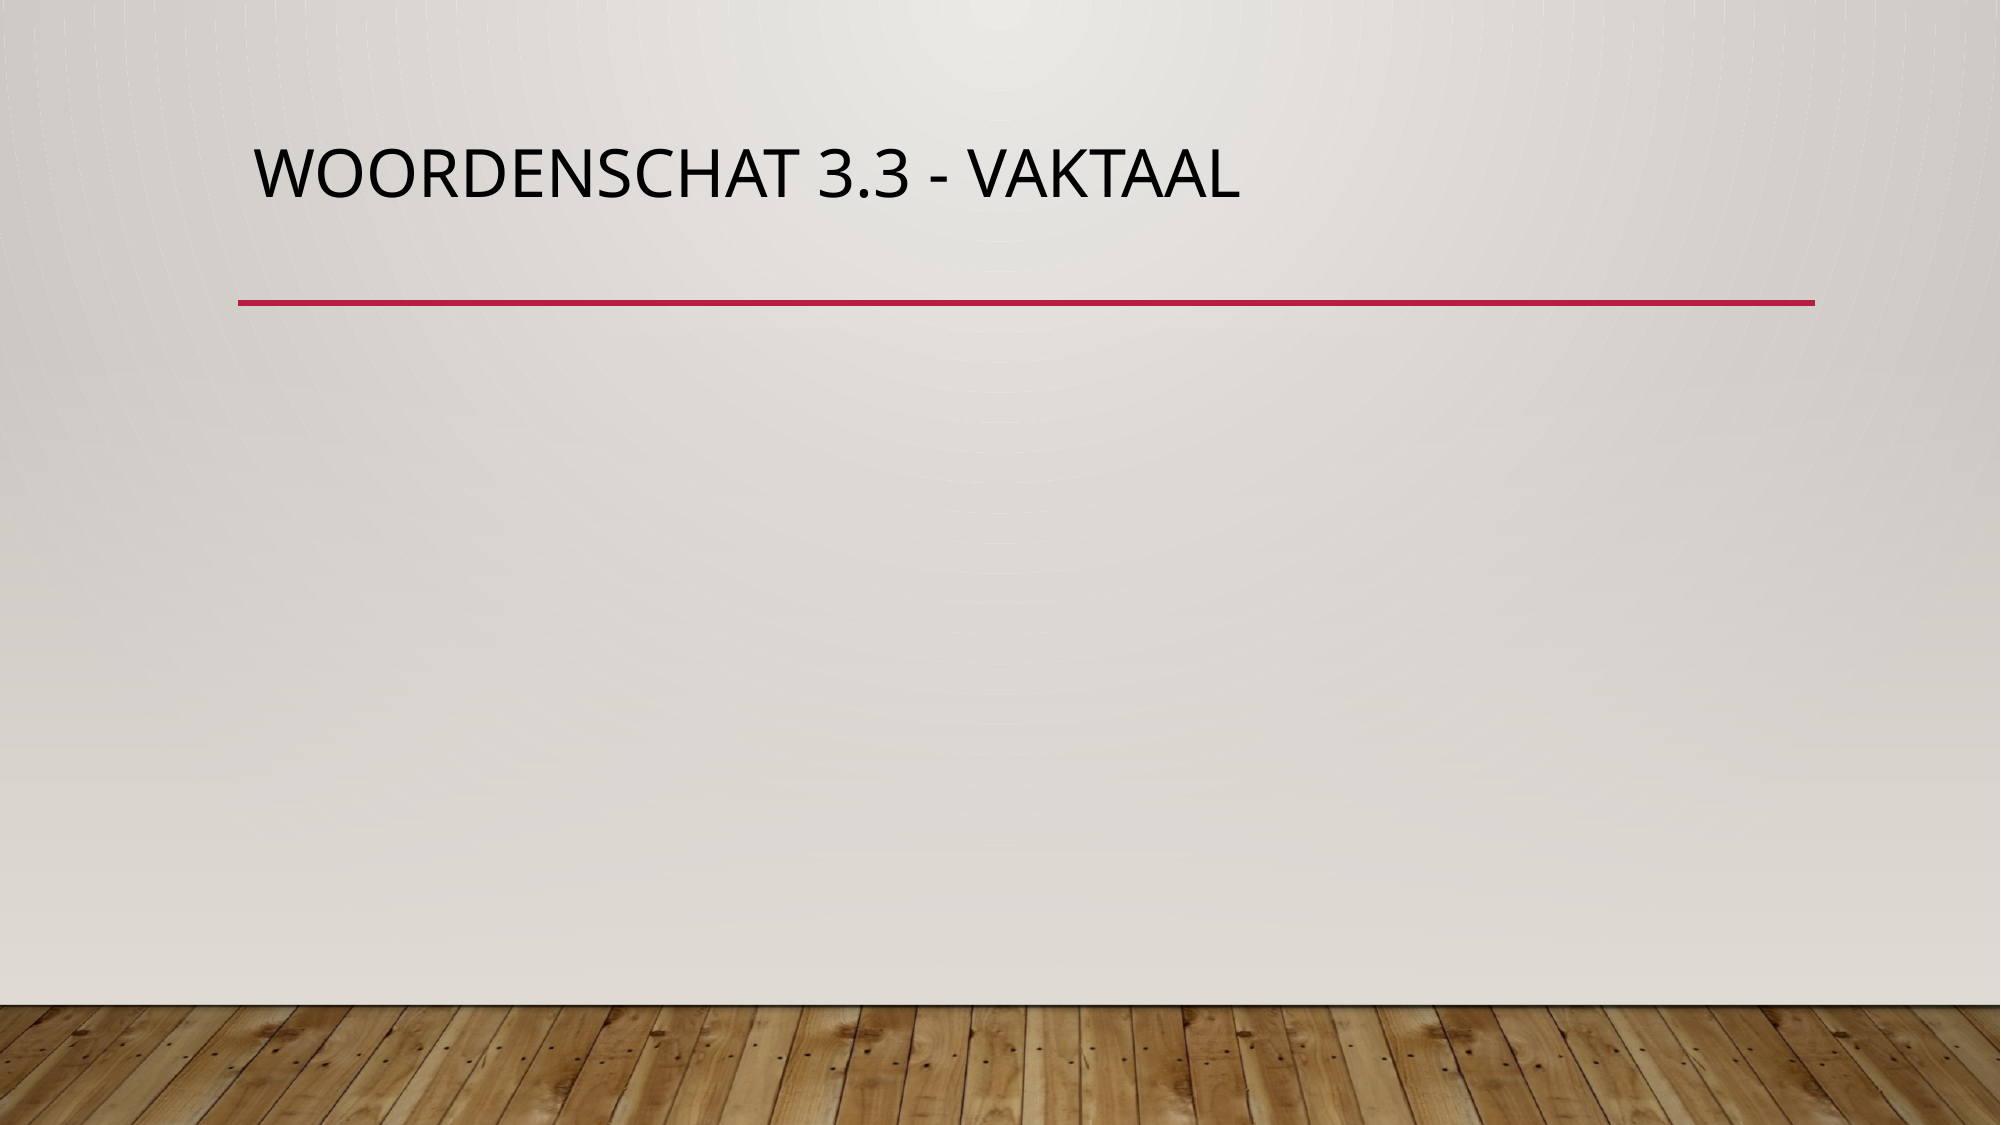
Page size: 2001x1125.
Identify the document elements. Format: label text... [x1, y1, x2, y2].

title Woordenschat 3.3 - vaktaal [238, 131, 1814, 305]
picture [0, 1005, 2000, 1125]
